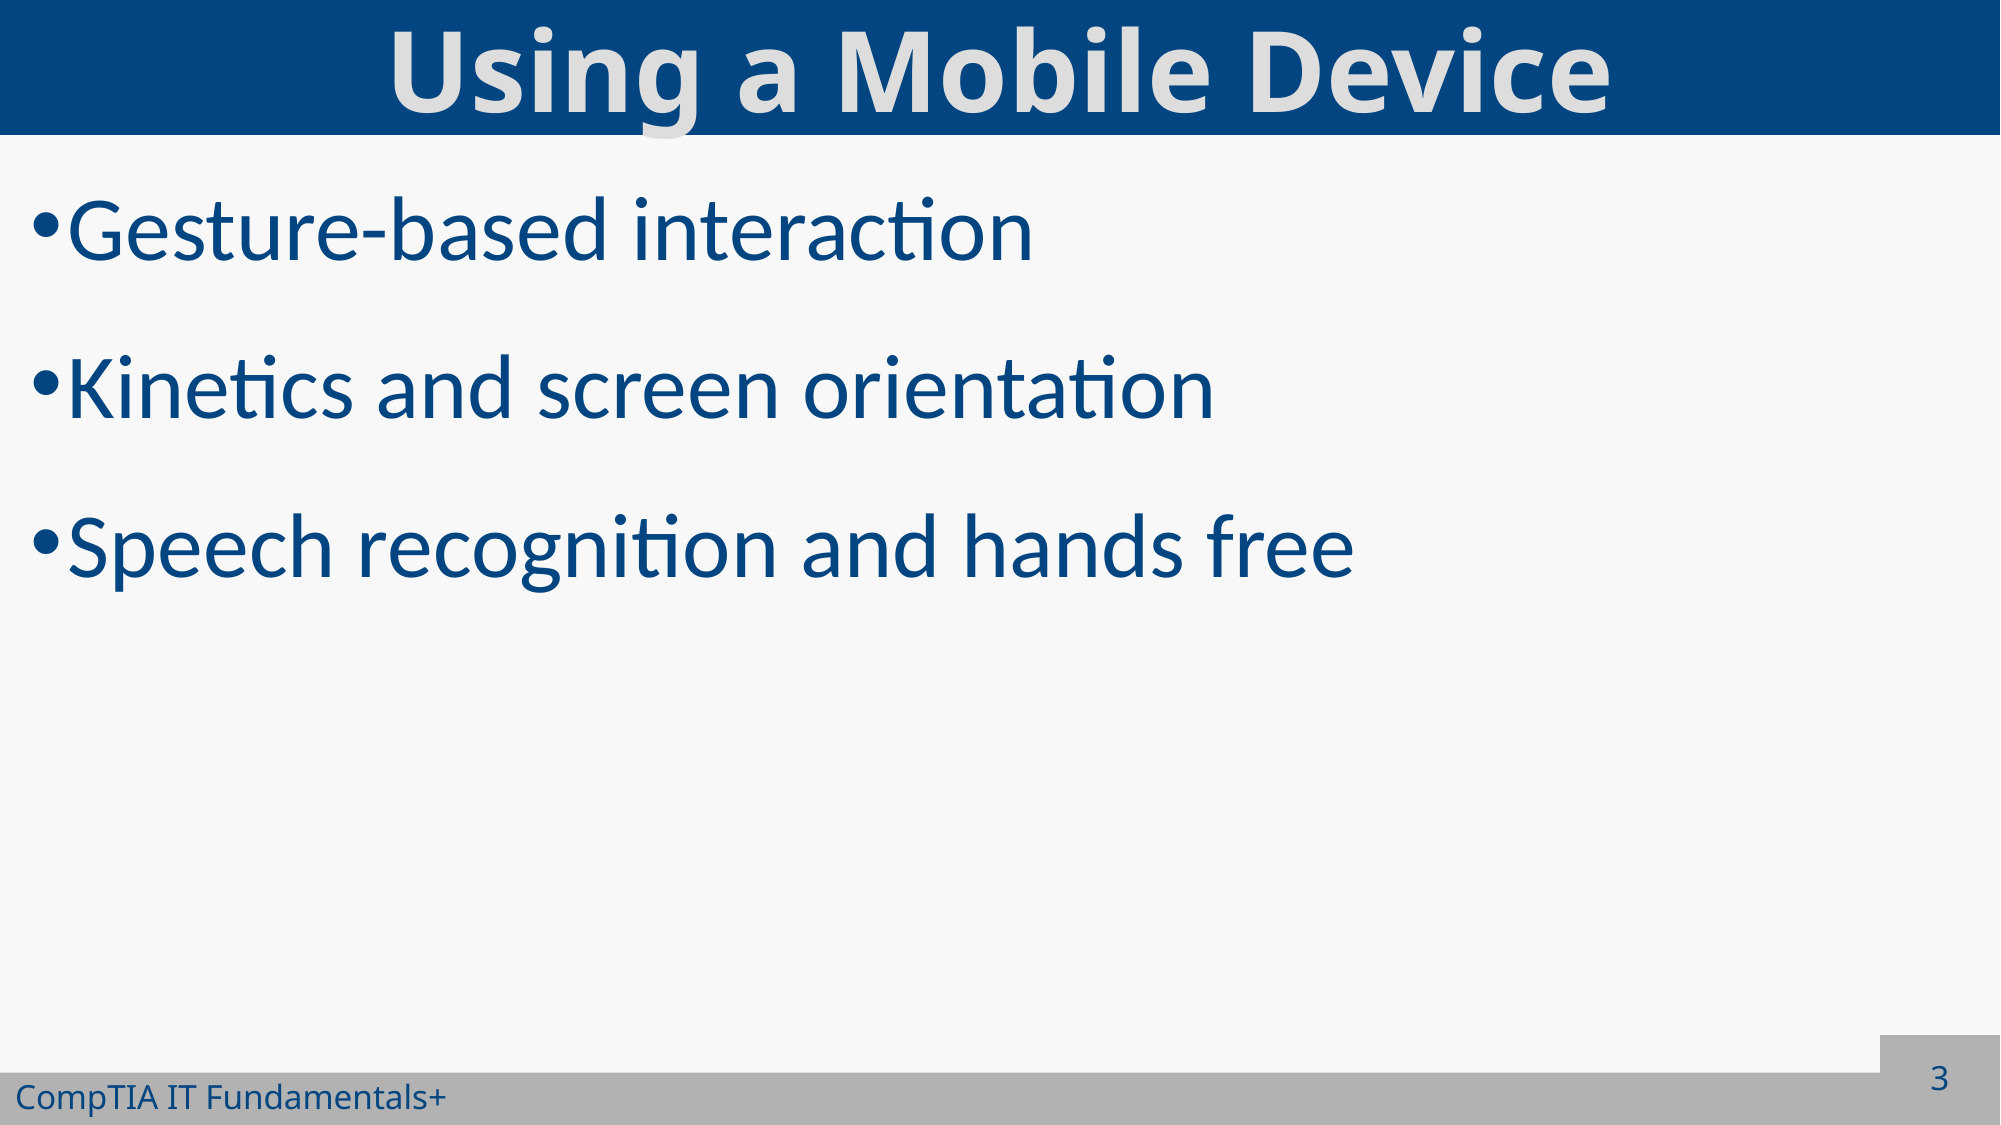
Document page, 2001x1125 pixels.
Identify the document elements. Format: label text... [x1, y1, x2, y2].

title Using a Mobile Device [0, 0, 2000, 135]
footer CompTIA IT Fundamentals+ [0, 1072, 1880, 1125]
list Gesture-based interaction Kinetics and screen orientation Speech recognition and hands free [15, 149, 1980, 1065]
slide_number 3 [1880, 1035, 2000, 1125]
